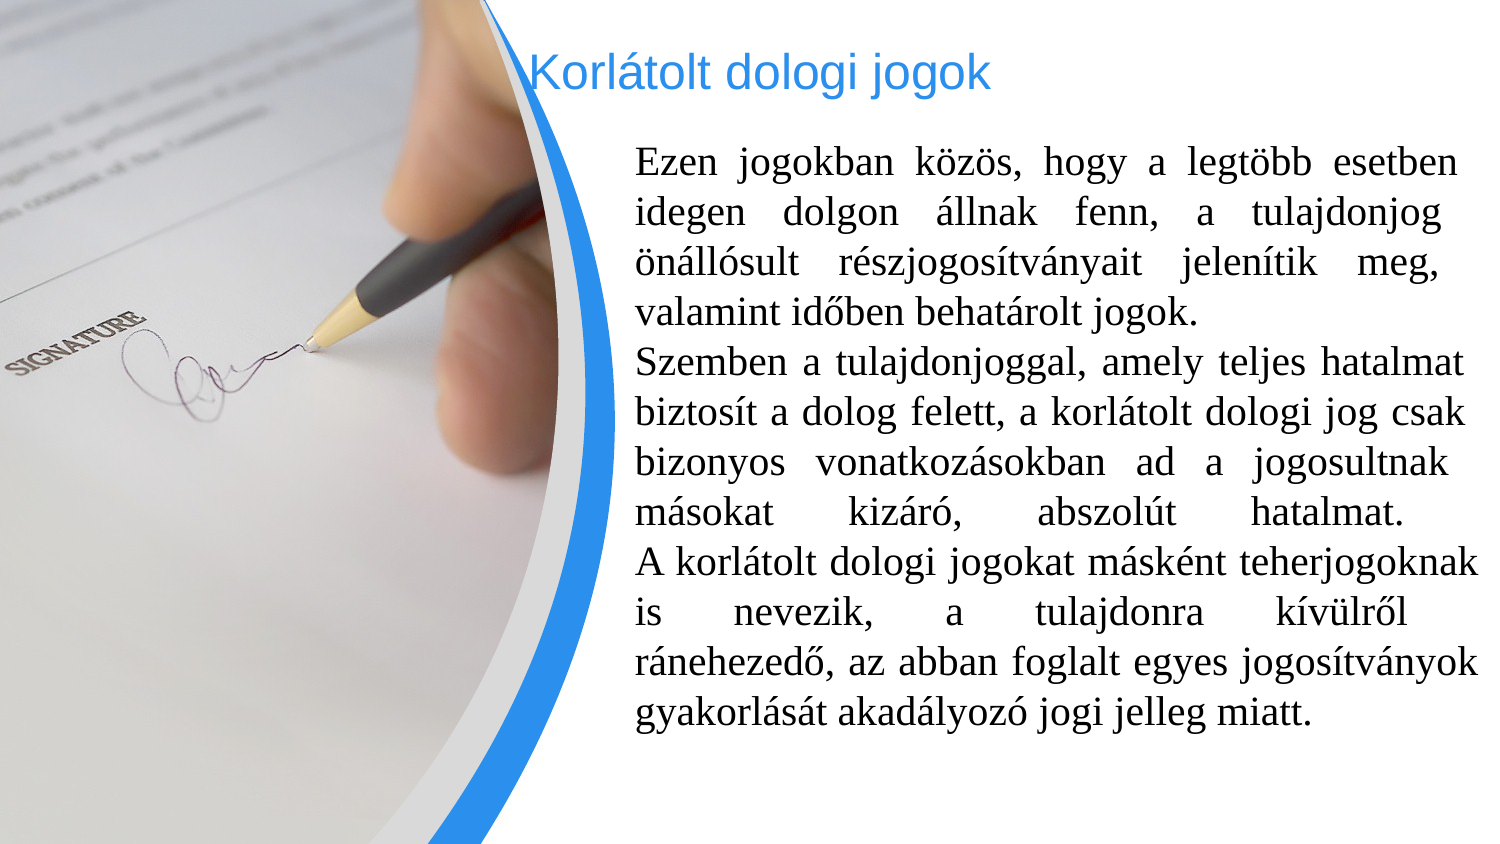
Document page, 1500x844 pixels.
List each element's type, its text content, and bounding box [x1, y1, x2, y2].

picture [482, 0, 1500, 844]
picture [0, 0, 558, 844]
title Korlátolt dologi jogok [513, 32, 1424, 103]
text_box Ezen jogokban közös, hogy a legtöbb esetben idegen dolgon állnak fenn, a tulajdonjog önállósult részjogosítványait jelenítik meg, valamint időben behatárolt jogok. Szemben a tulajdonjoggal, amely teljes hatalmat biztosít a dolog felett, a korlátolt dologi jog csak bizonyos vonatkozásokban ad a jogosultnak másokat kizáró, abszolút hatalmat. A korlátolt dologi jogokat másként teherjogoknak is nevezik, a tulajdonra kívülről ránehezedő, az abban foglalt egyes jogosítványok gyakorlását akadályozó jogi jelleg miatt. [620, 126, 1495, 742]
